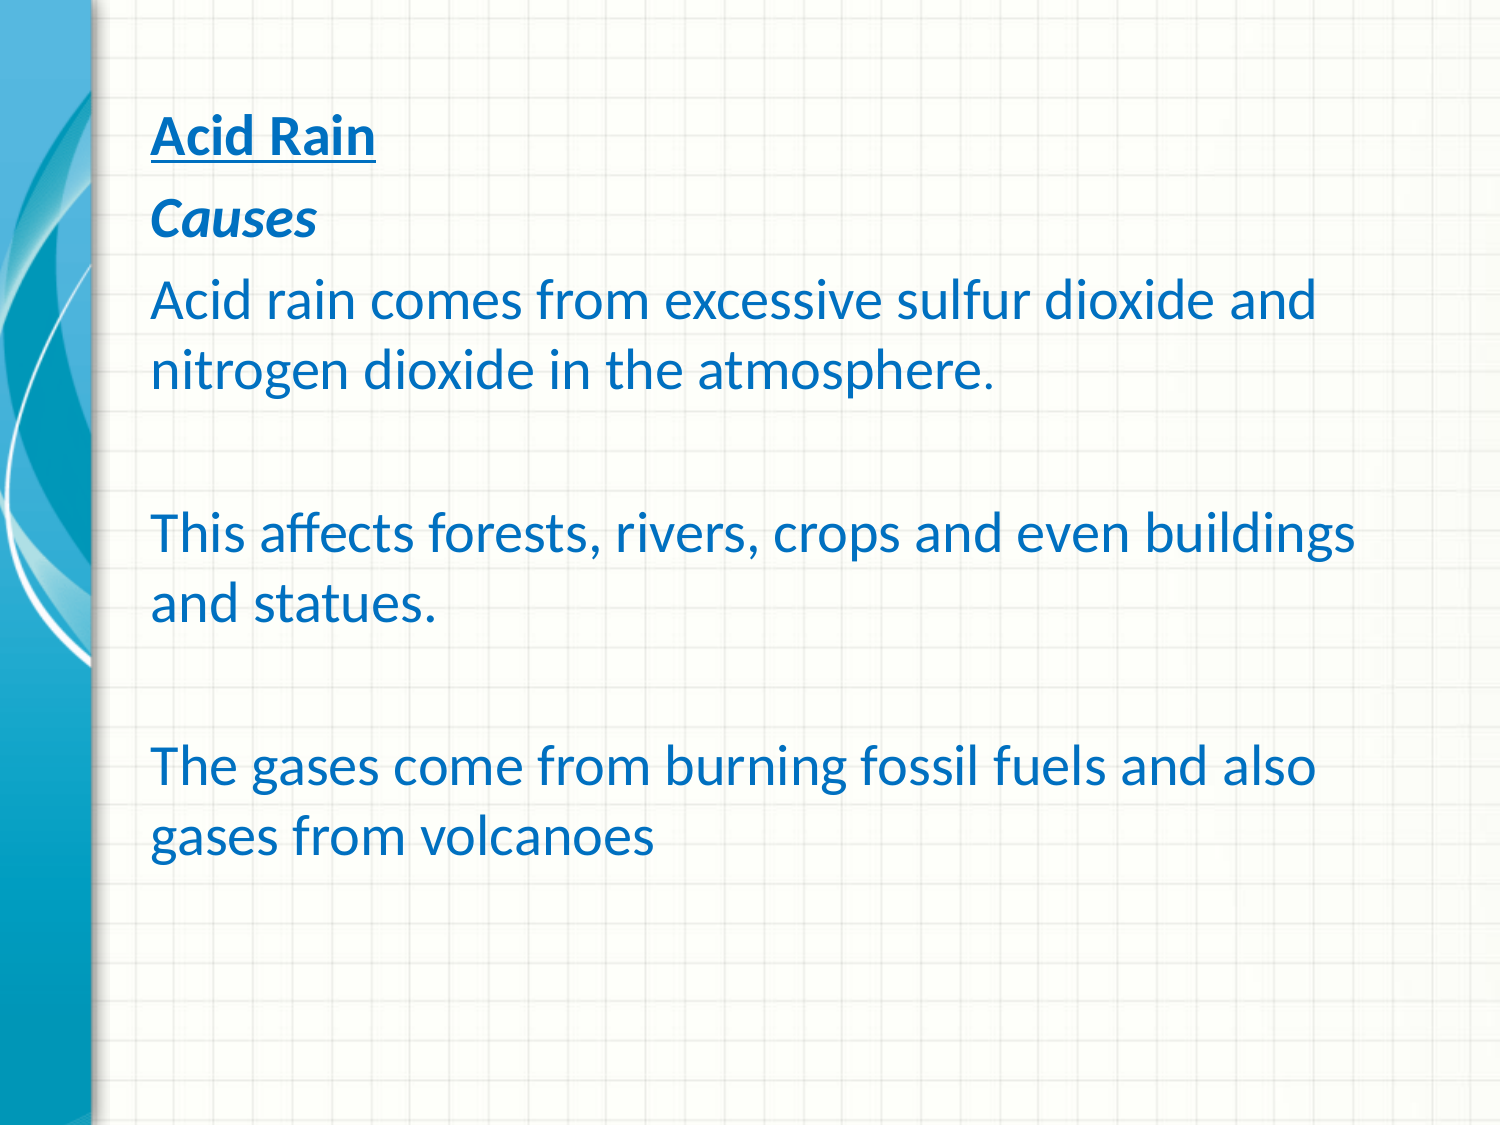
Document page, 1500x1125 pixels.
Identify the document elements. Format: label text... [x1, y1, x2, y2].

picture [0, 0, 1500, 1125]
text_box Acid Rain Causes Acid rain comes from excessive sulfur dioxide and nitrogen dioxide in the atmosphere. This affects forests, rivers, crops and even buildings and statues. The gases come from burning fossil fuels and also gases from volcanoes [135, 89, 1436, 1035]
